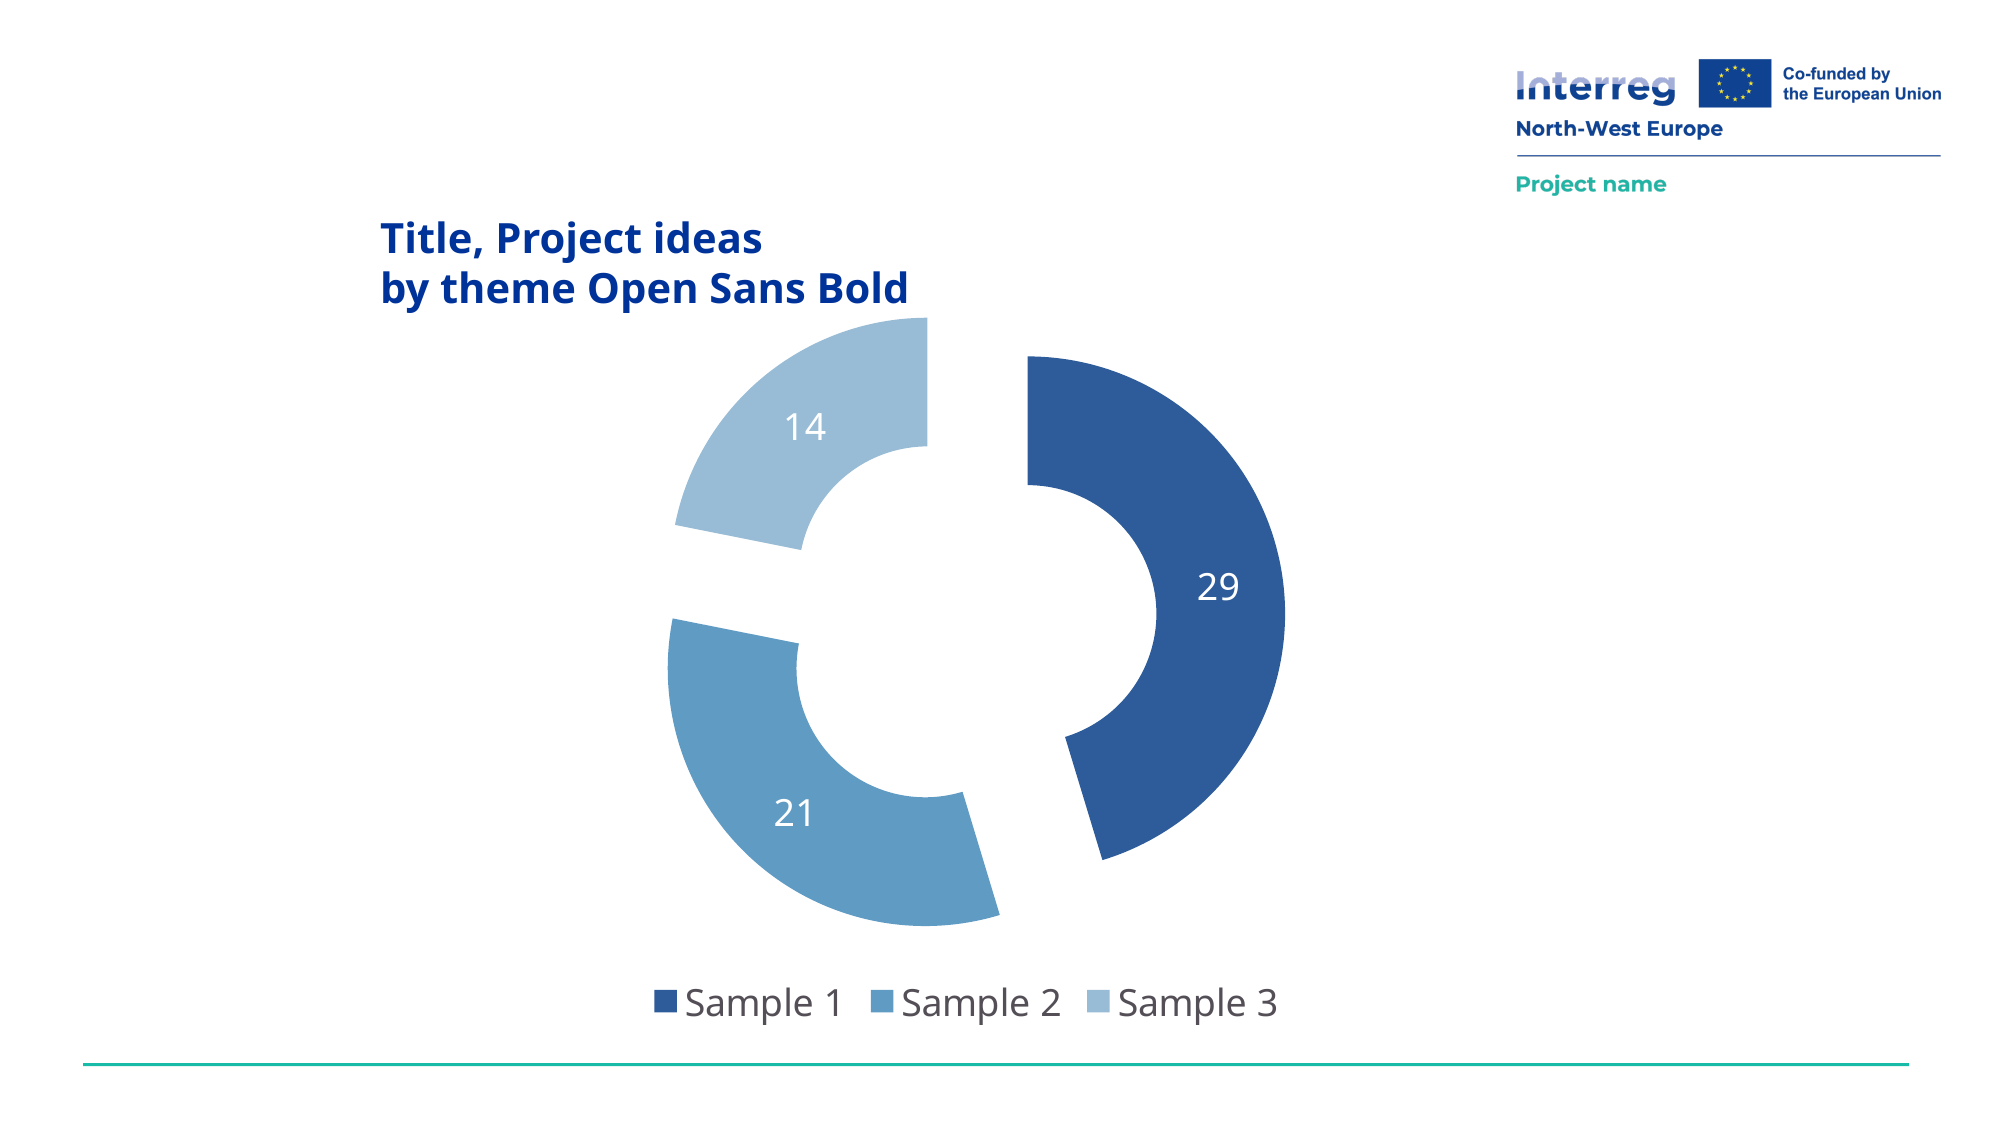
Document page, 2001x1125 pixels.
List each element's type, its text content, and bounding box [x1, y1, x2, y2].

text_box Title, Project ideas by theme Open Sans Bold [365, 204, 1109, 352]
picture [1458, 0, 2000, 251]
chart [407, 288, 1526, 1035]
